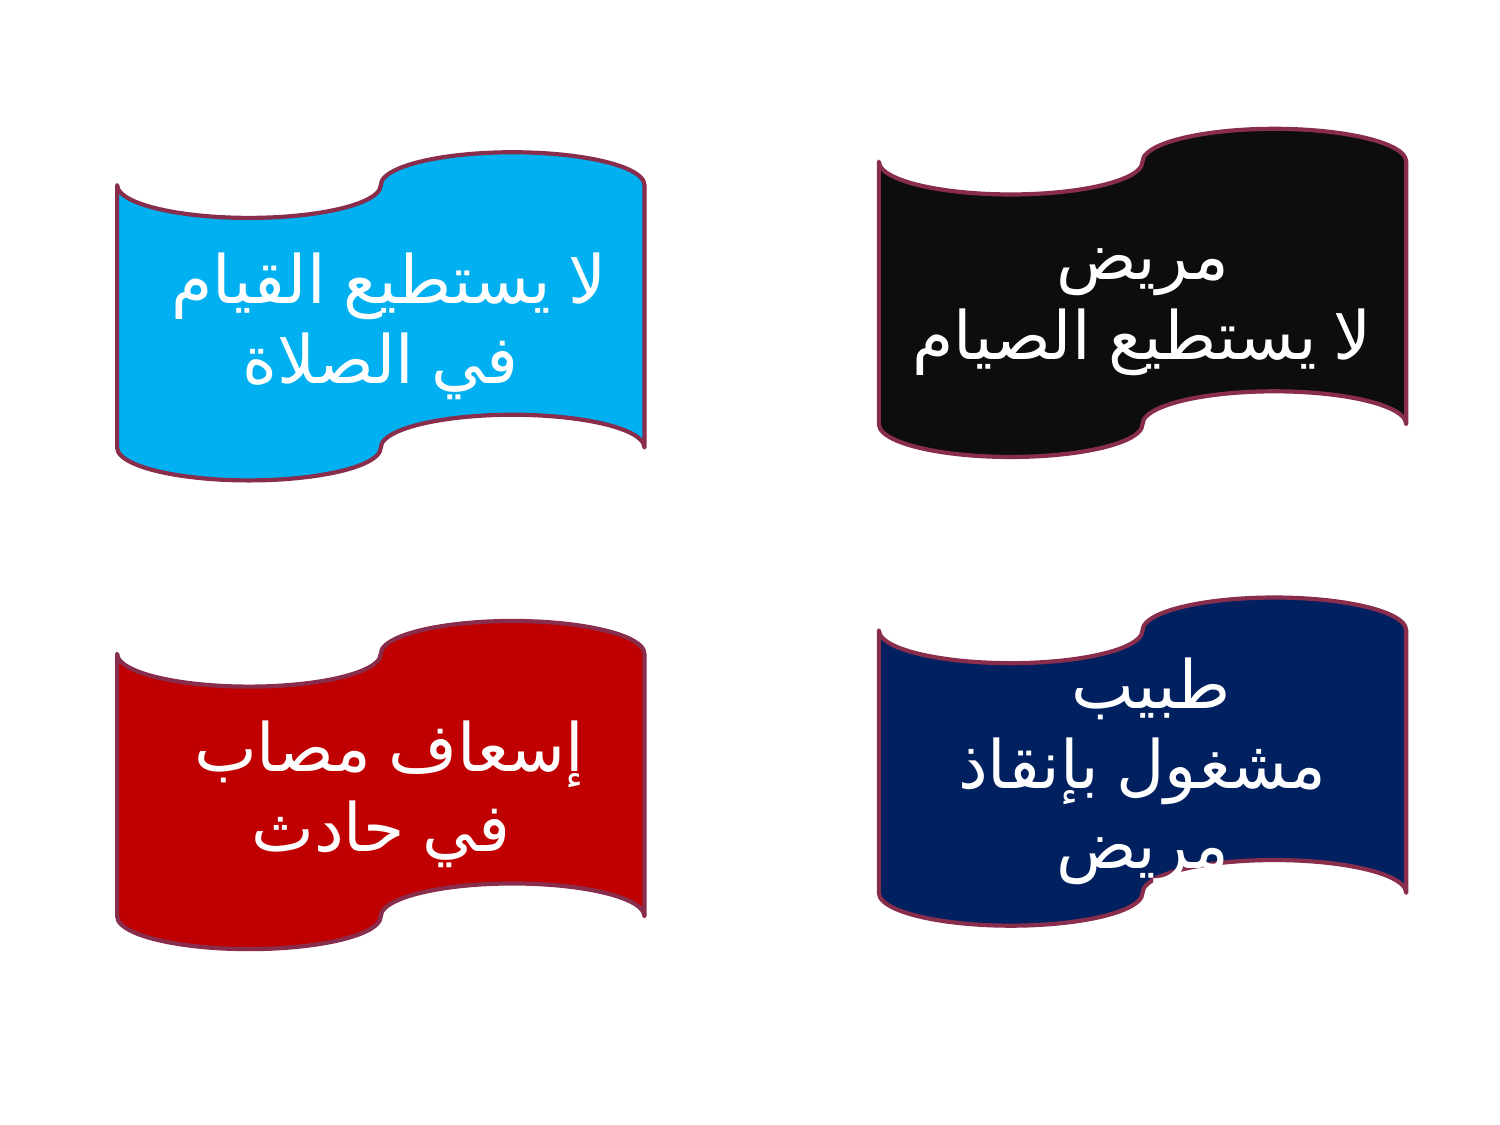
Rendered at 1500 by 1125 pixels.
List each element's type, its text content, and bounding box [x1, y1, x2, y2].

text_box لا يستطيع القيام في الصلاة [115, 150, 647, 483]
text_box مريض لا يستطيع الصيام [876, 126, 1409, 460]
text_box طبيب مشغول بإنقاذ مريض [876, 595, 1409, 928]
text_box إسعاف مصاب في حادث [115, 618, 647, 952]
